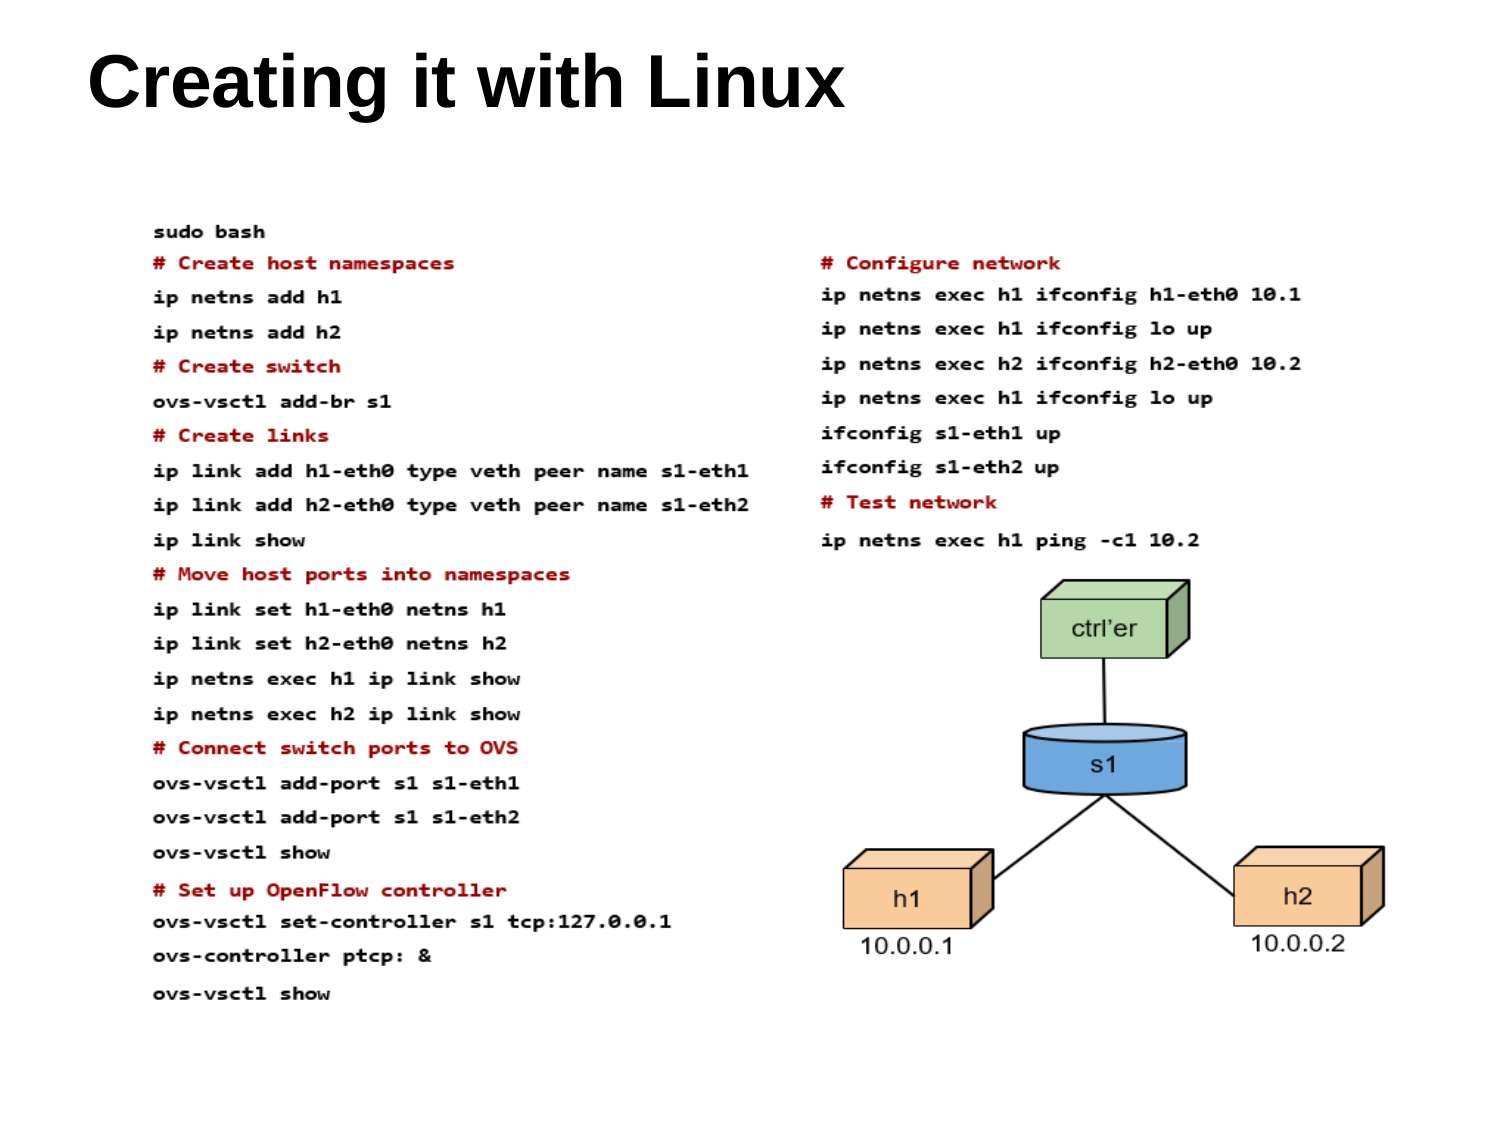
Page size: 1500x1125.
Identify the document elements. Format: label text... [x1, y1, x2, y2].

title Creating it with Linux [86, 32, 1413, 124]
picture [143, 212, 1401, 1013]
